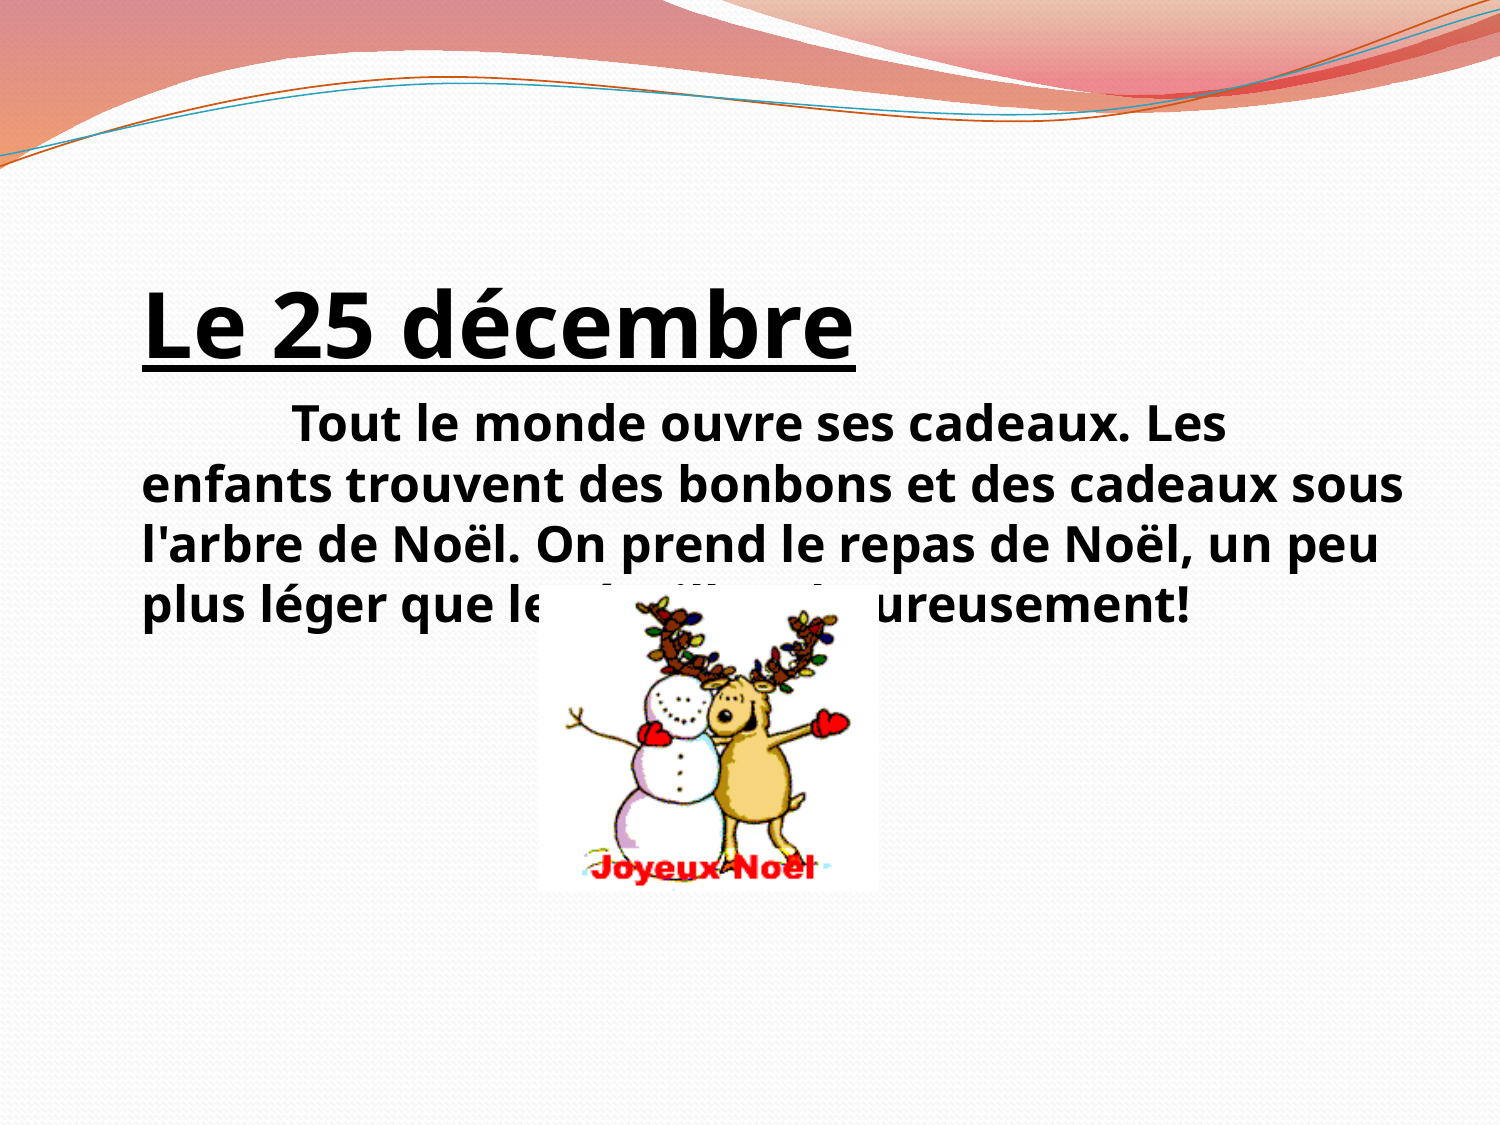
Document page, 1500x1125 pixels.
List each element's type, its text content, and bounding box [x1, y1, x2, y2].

picture [538, 585, 880, 891]
list Le 25 décembre Tout le monde ouvre ses cadeaux. Les enfants trouvent des bonbons et des cadeaux sous l'arbre de Noël. On prend le repas de Noël, un peu plus léger que le réveillon, heureusement! [81, 175, 1433, 919]
